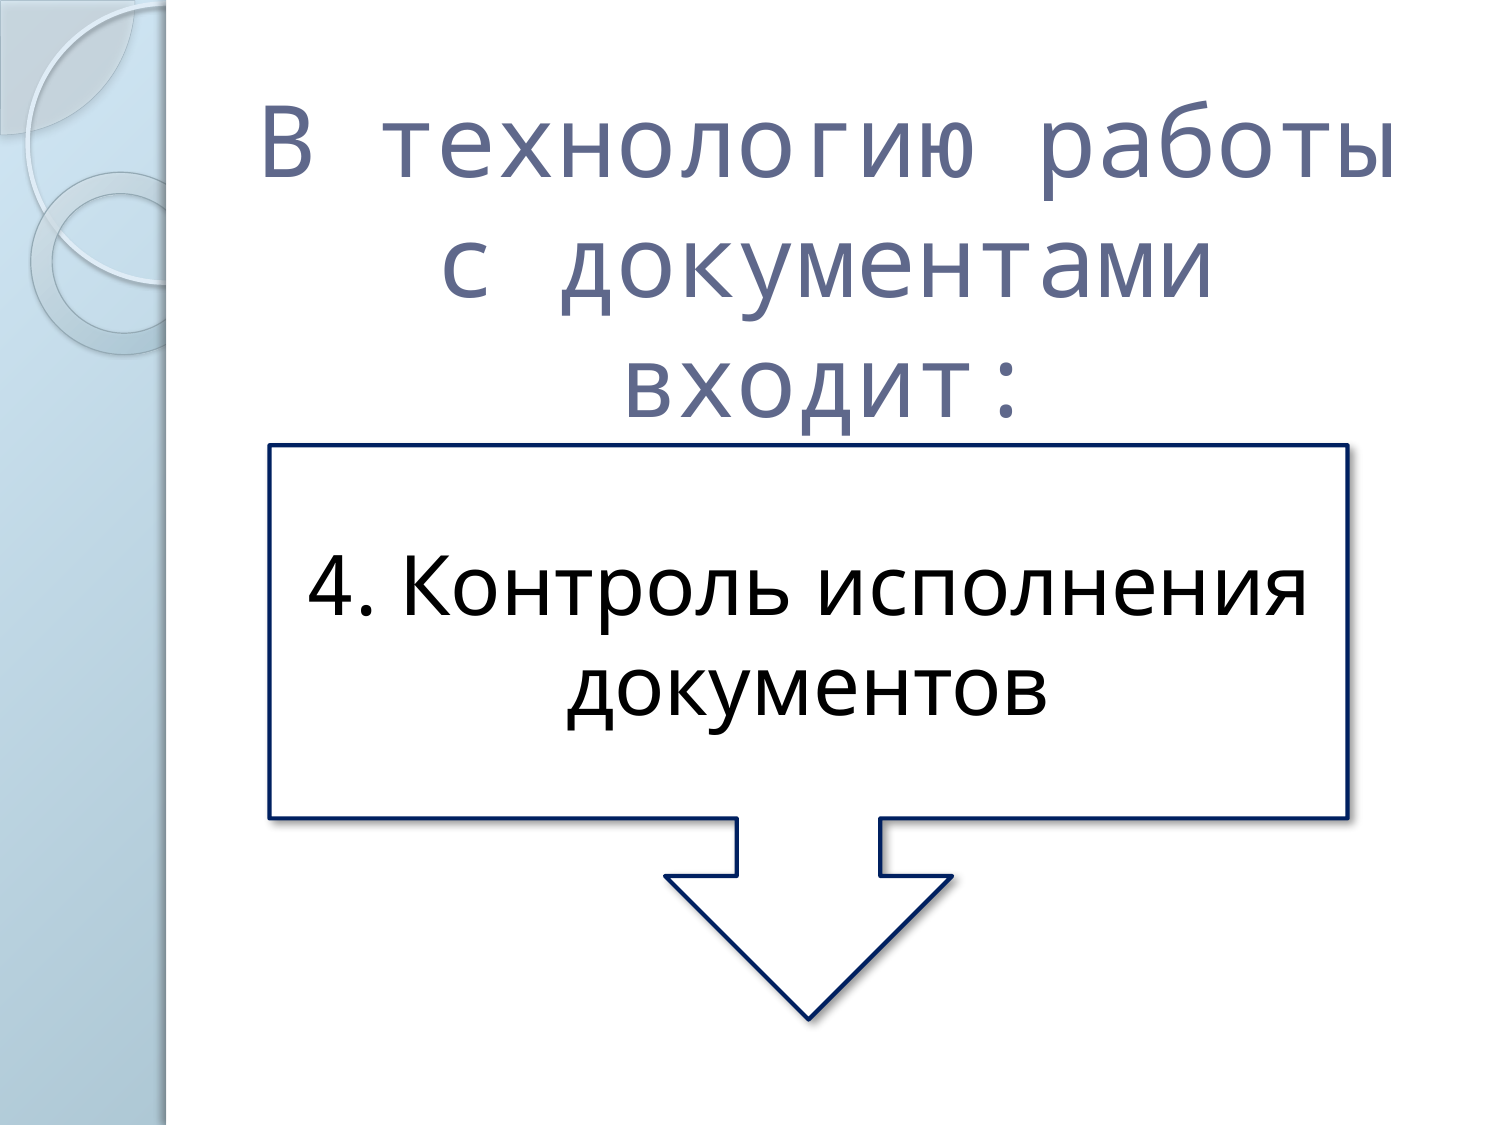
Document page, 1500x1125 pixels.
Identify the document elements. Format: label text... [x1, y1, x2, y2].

title В технологию работы с документами входит: [187, 140, 1466, 375]
text_box 4. Контроль исполнения документов [267, 443, 1350, 1022]
